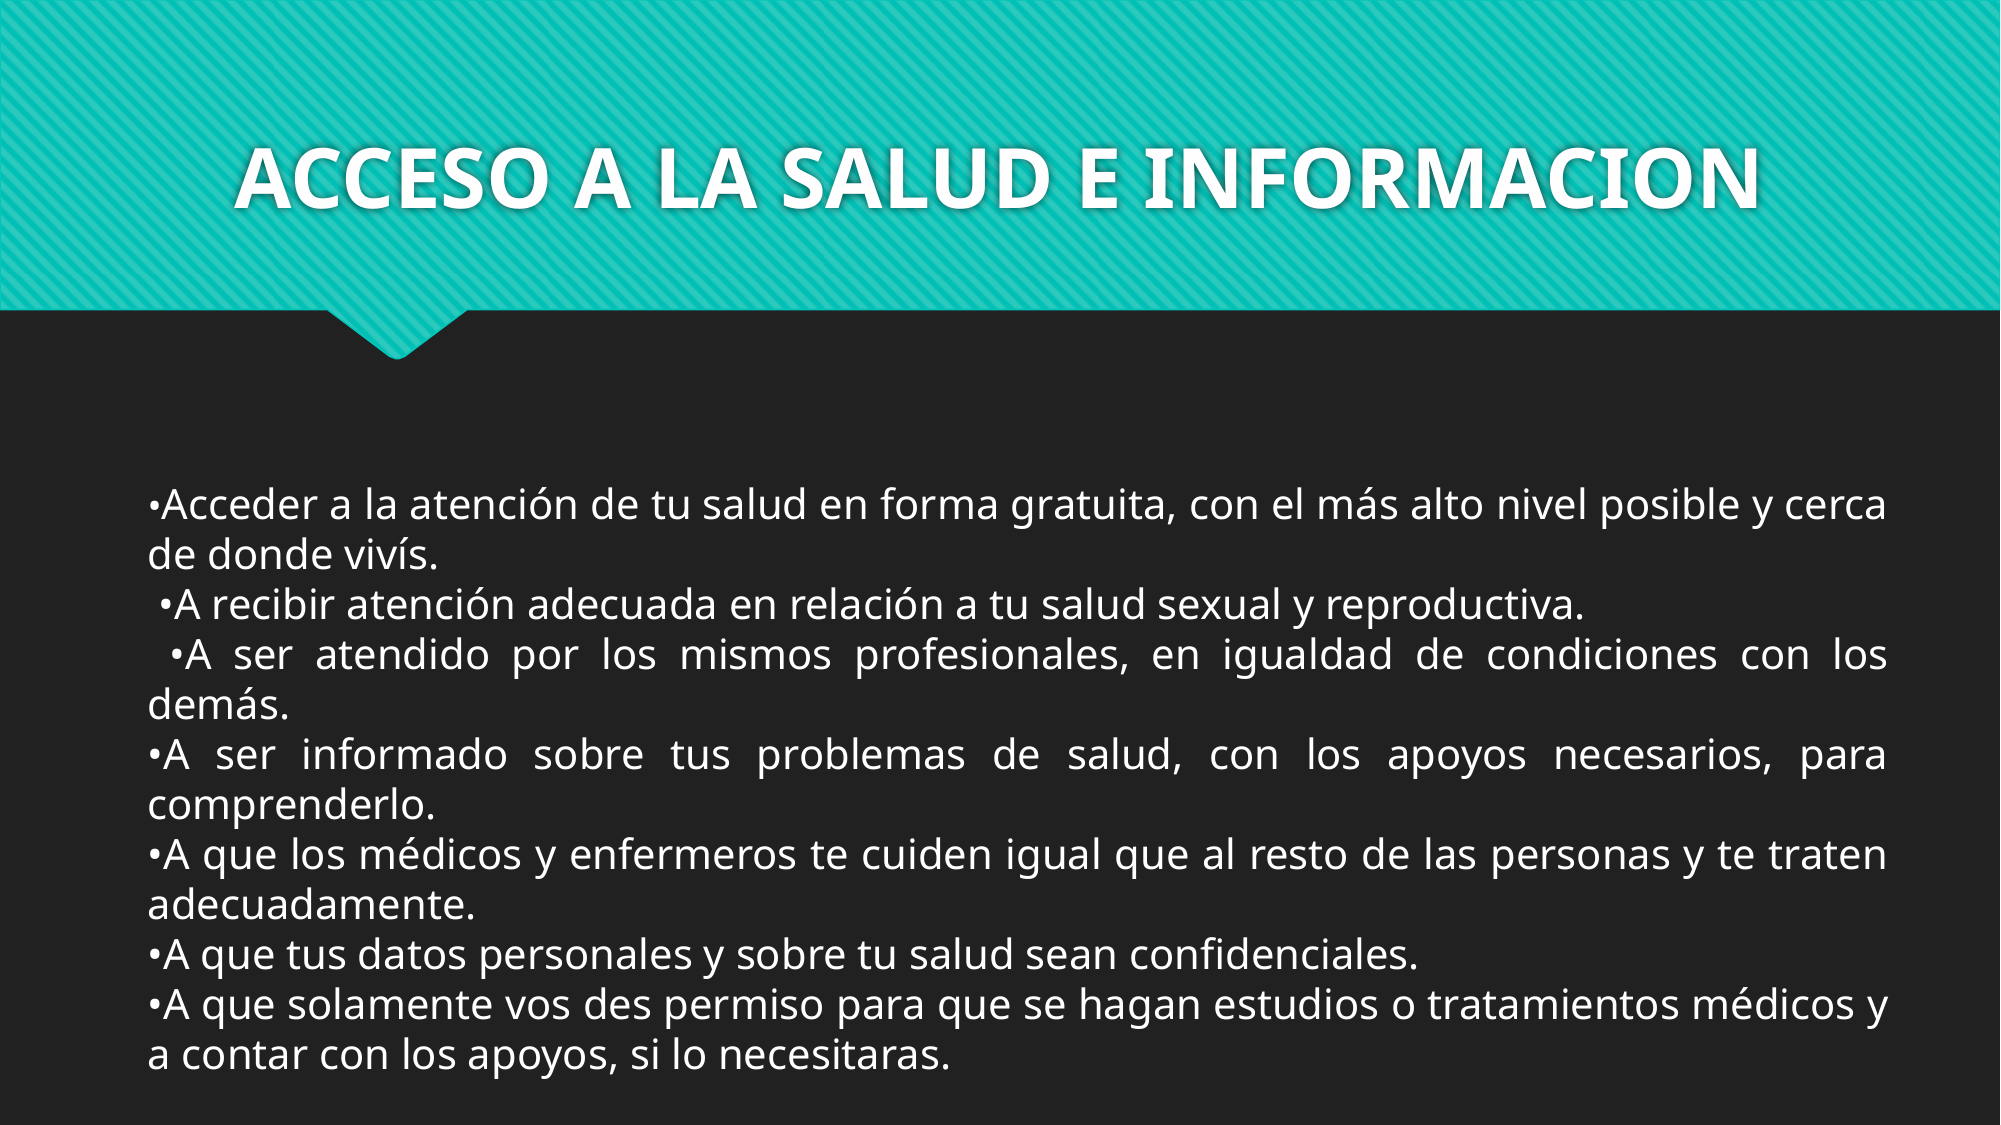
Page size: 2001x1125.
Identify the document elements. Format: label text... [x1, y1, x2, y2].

title ACCESO A LA SALUD E INFORMACION [132, 73, 1868, 233]
text_box •Acceder a la atención de tu salud en forma gratuita, con el más alto nivel posible y cerca de donde vivís. •A recibir atención adecuada en relación a tu salud sexual y reproductiva. •A ser atendido por los mismos profesionales, en igualdad de condiciones con los demás. •A ser informado sobre tus problemas de salud, con los apoyos necesarios, para comprenderlo. •A que los médicos y enfermeros te cuiden igual que al resto de las personas y te traten adecuadamente. •A que tus datos personales y sobre tu salud sean confidenciales. •A que solamente vos des permiso para que se hagan estudios o tratamientos médicos y a contar con los apoyos, si lo necesitaras. [132, 470, 1905, 1086]
